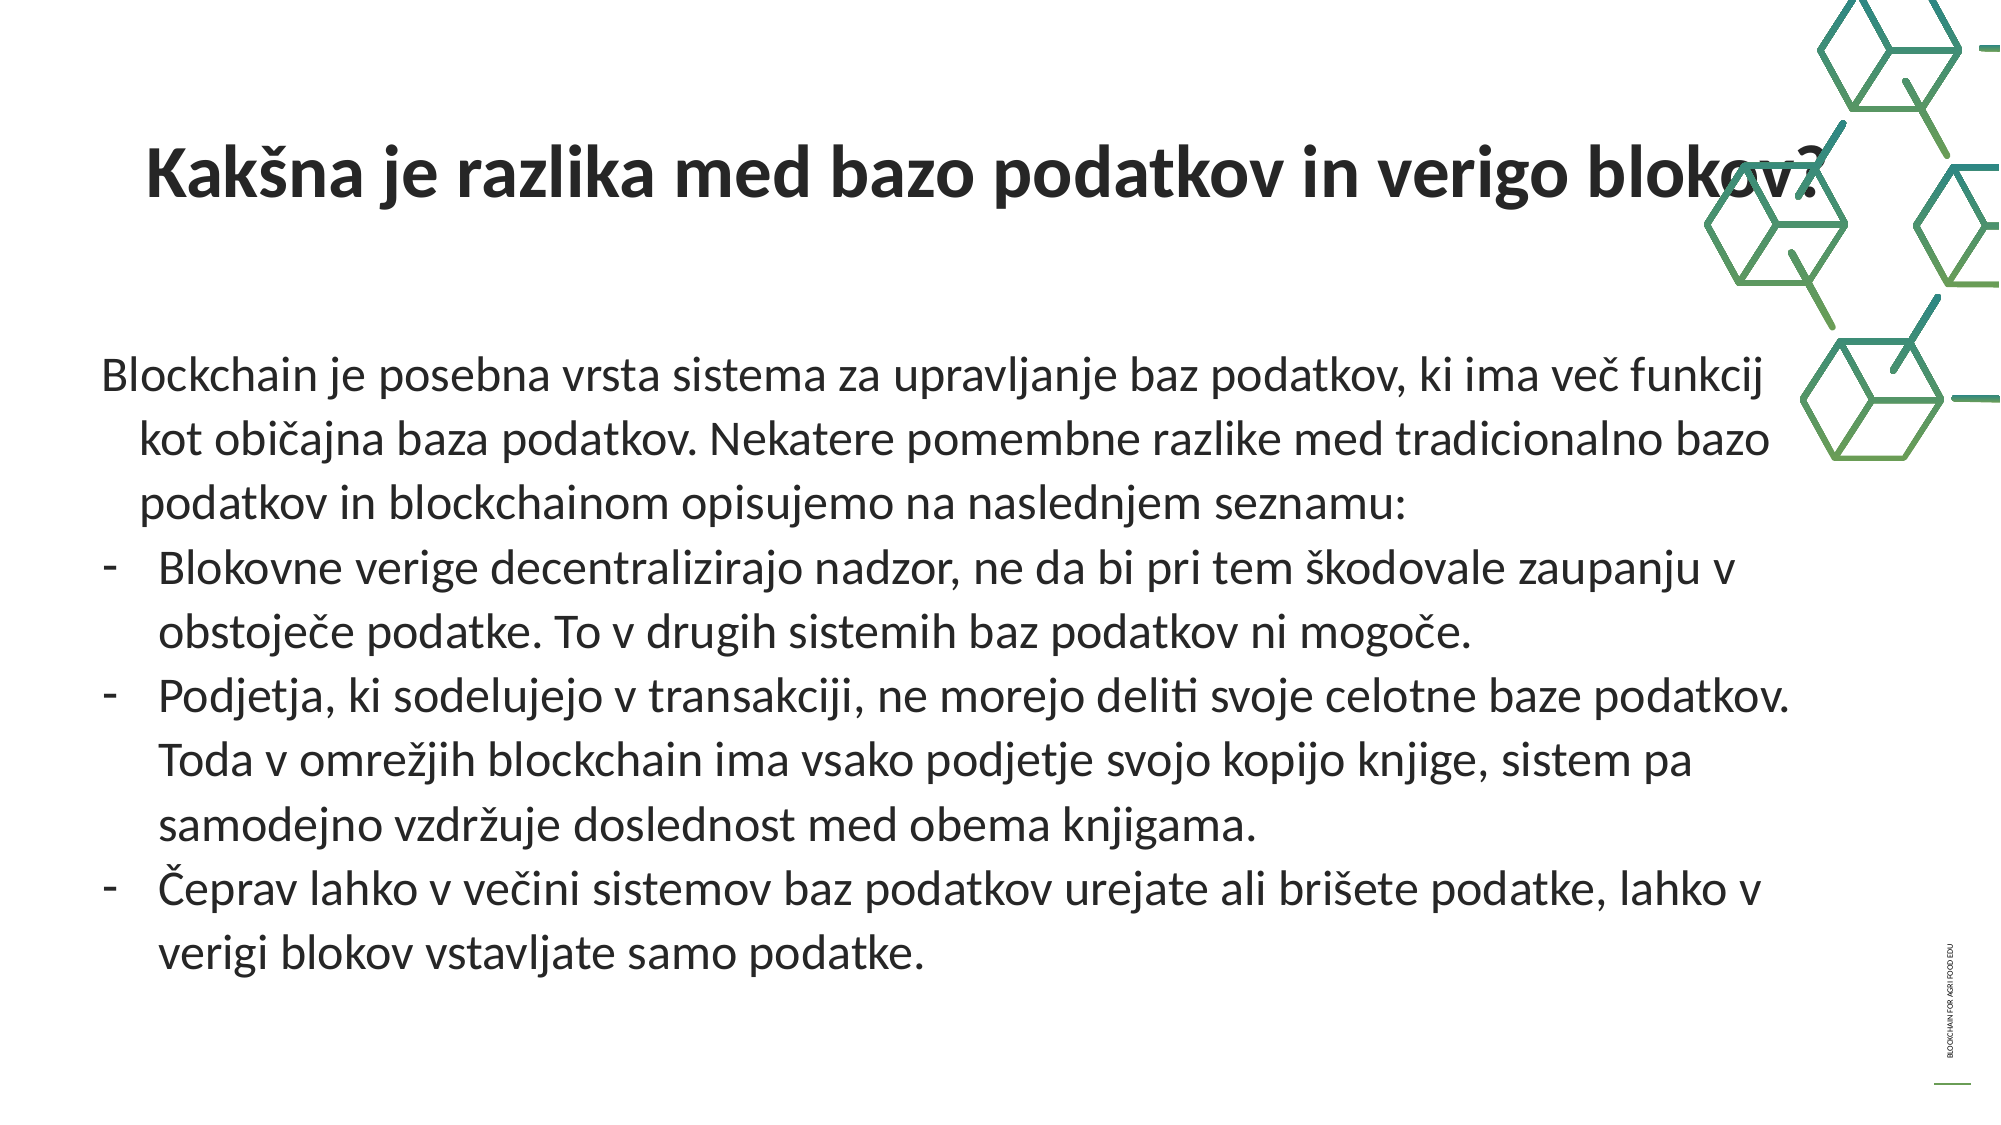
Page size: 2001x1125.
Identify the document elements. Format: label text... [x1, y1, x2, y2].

list Blockchain je posebna vrsta sistema za upravljanje baz podatkov, ki ima več funkcij kot običajna baza podatkov. Nekatere pomembne razlike med tradicionalno bazo podatkov in blockchainom opisujemo na naslednjem seznamu: Blokovne verige decentralizirajo nadzor, ne da bi pri tem škodovale zaupanju v obstoječe podatke. To v drugih sistemih baz podatkov ni mogoče. Podjetja, ki sodelujejo v transakciji, ne morejo deliti svoje celotne baze podatkov. Toda v omrežjih blockchain ima vsako podjetje svojo kopijo knjige, sistem pa samodejno vzdržuje doslednost med obema knjigama. Čeprav lahko v večini sistemov baz podatkov urejate ali brišete podatke, lahko v verigi blokov vstavljate samo podatke. [86, 329, 1825, 1100]
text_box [1703, 0, 2000, 462]
list Kakšna je razlika med bazo podatkov in verigo blokov? [130, 124, 1698, 337]
